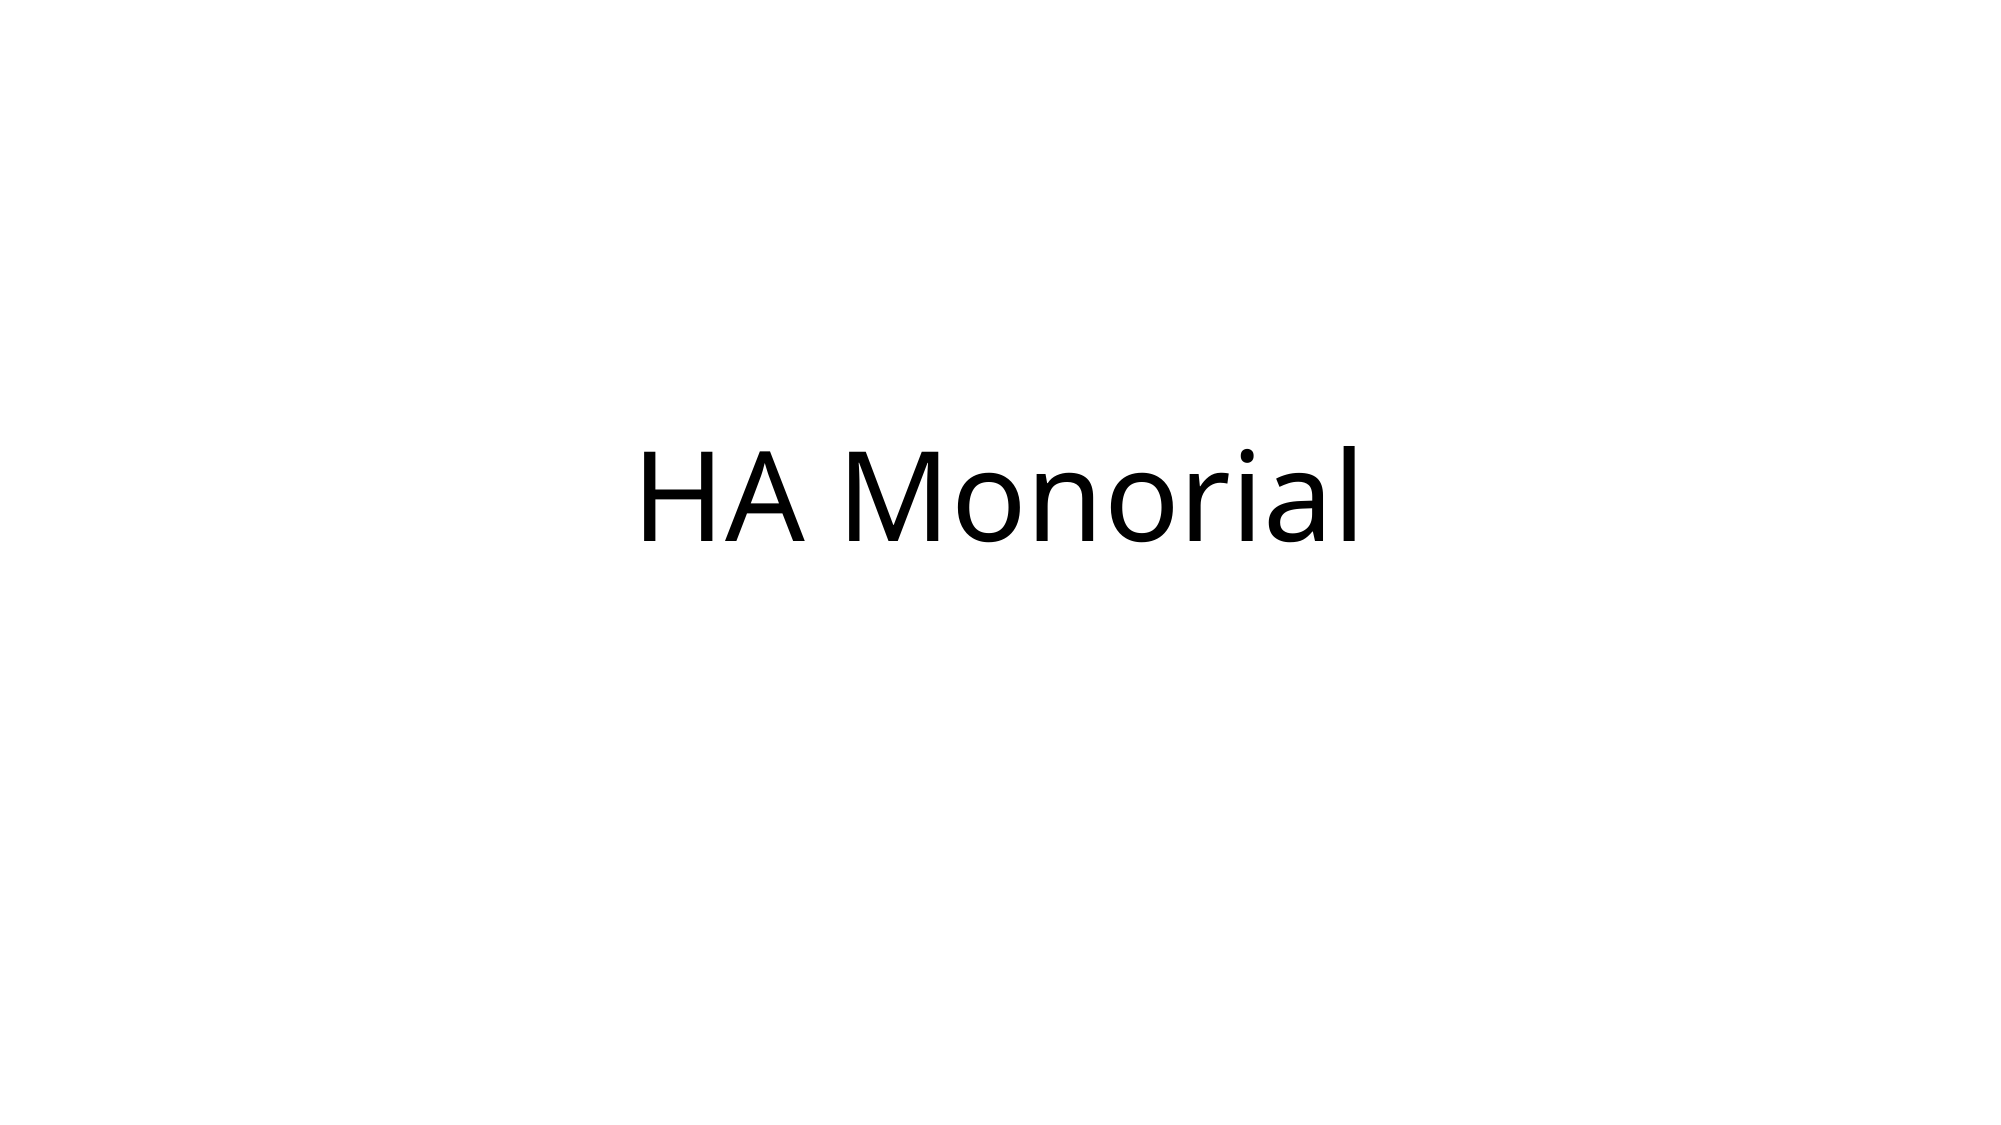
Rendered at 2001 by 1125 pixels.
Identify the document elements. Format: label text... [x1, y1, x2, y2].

title HA Monorial [249, 184, 1750, 576]
